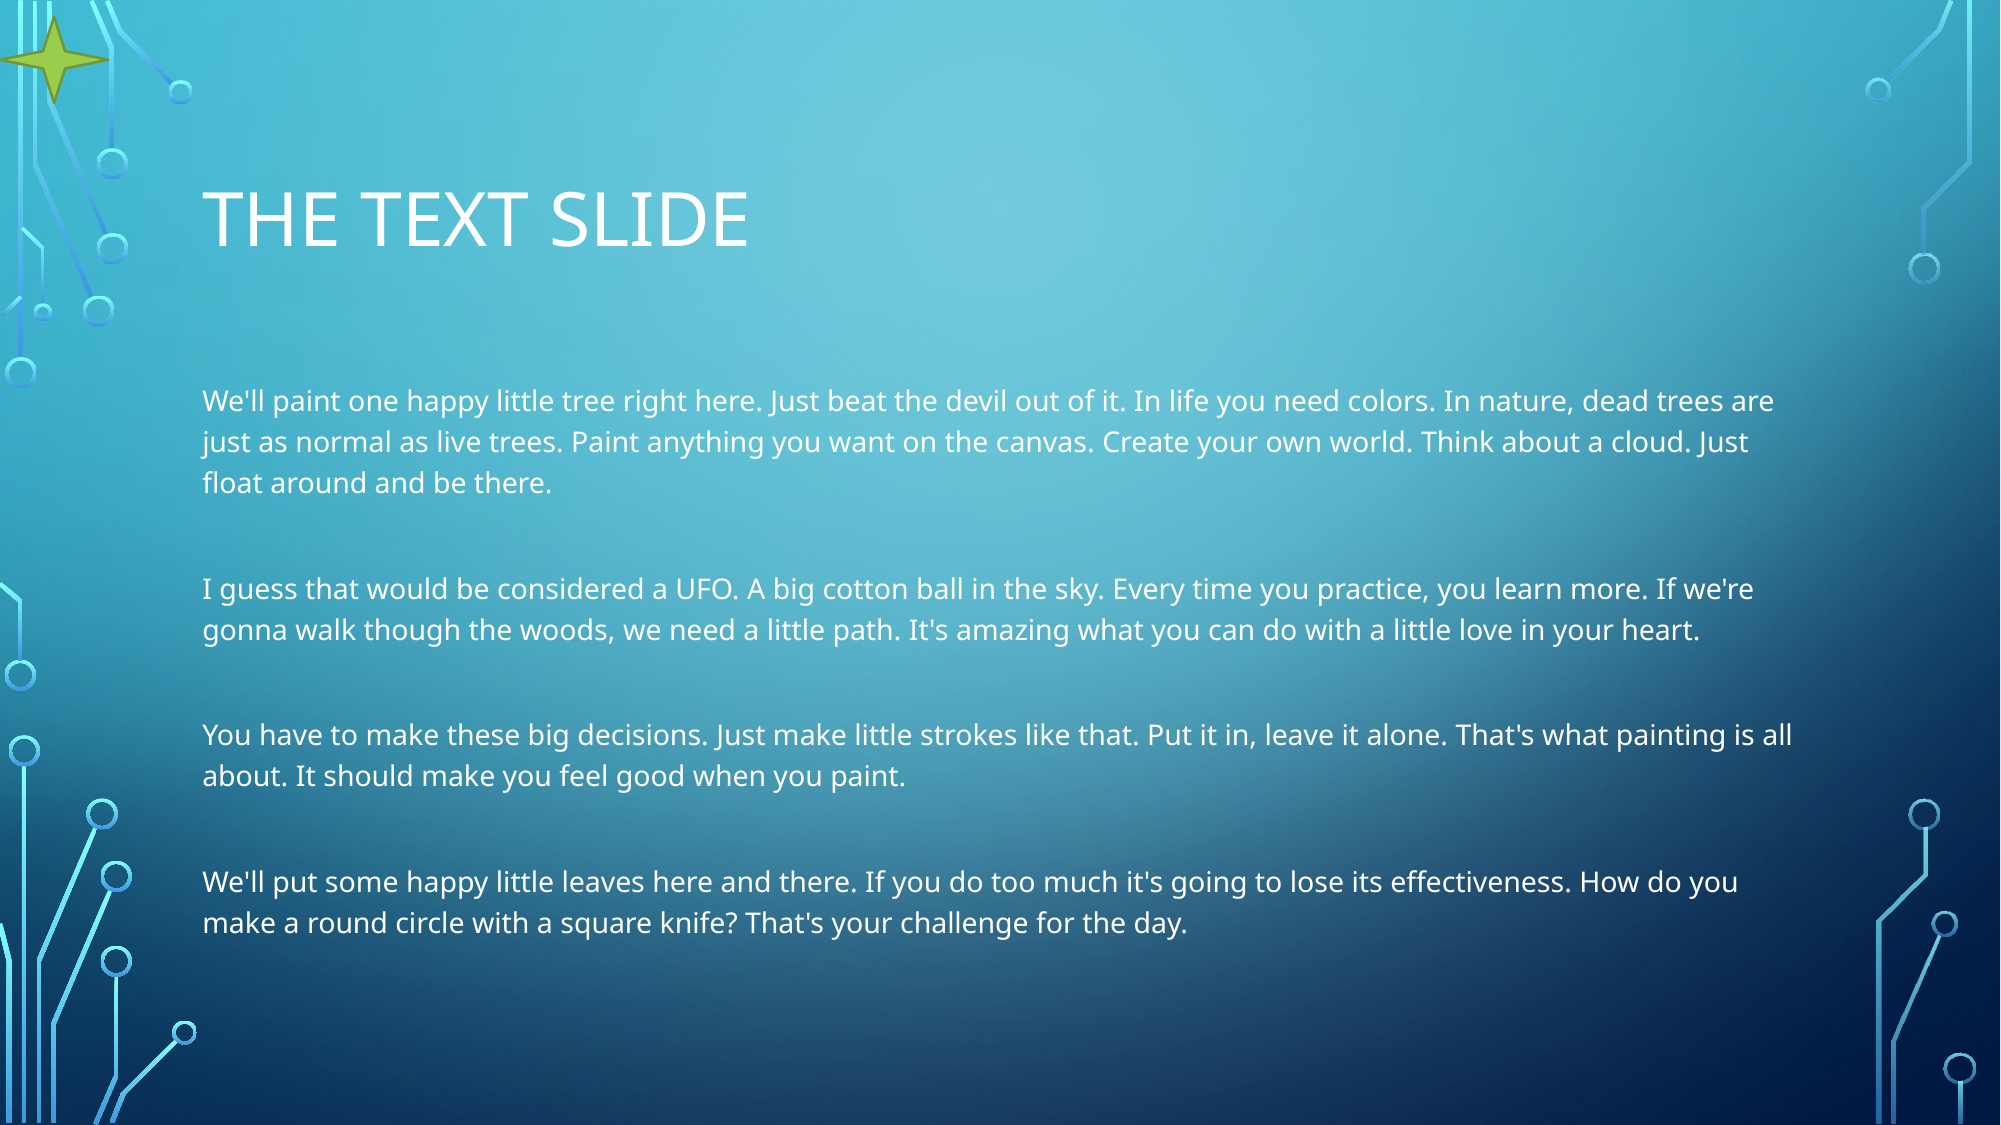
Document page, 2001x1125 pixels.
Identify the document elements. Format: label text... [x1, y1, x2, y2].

title The Text Slide [187, 101, 1813, 344]
list We'll paint one happy little tree right here. Just beat the devil out of it. In life you need colors. In nature, dead trees are just as normal as live trees. Paint anything you want on the canvas. Create your own world. Think about a cloud. Just float around and be there. I guess that would be considered a UFO. A big cotton ball in the sky. Every time you practice, you learn more. If we're gonna walk though the woods, we need a little path. It's amazing what you can do with a little love in your heart. You have to make these big decisions. Just make little strokes like that. Put it in, leave it alone. That's what painting is all about. It should make you feel good when you paint. We'll put some happy little leaves here and there. If you do too much it's going to lose its effectiveness. How do you make a round circle with a square knife? That's your challenge for the day. [187, 369, 1813, 950]
text_box [0, 15, 110, 105]
